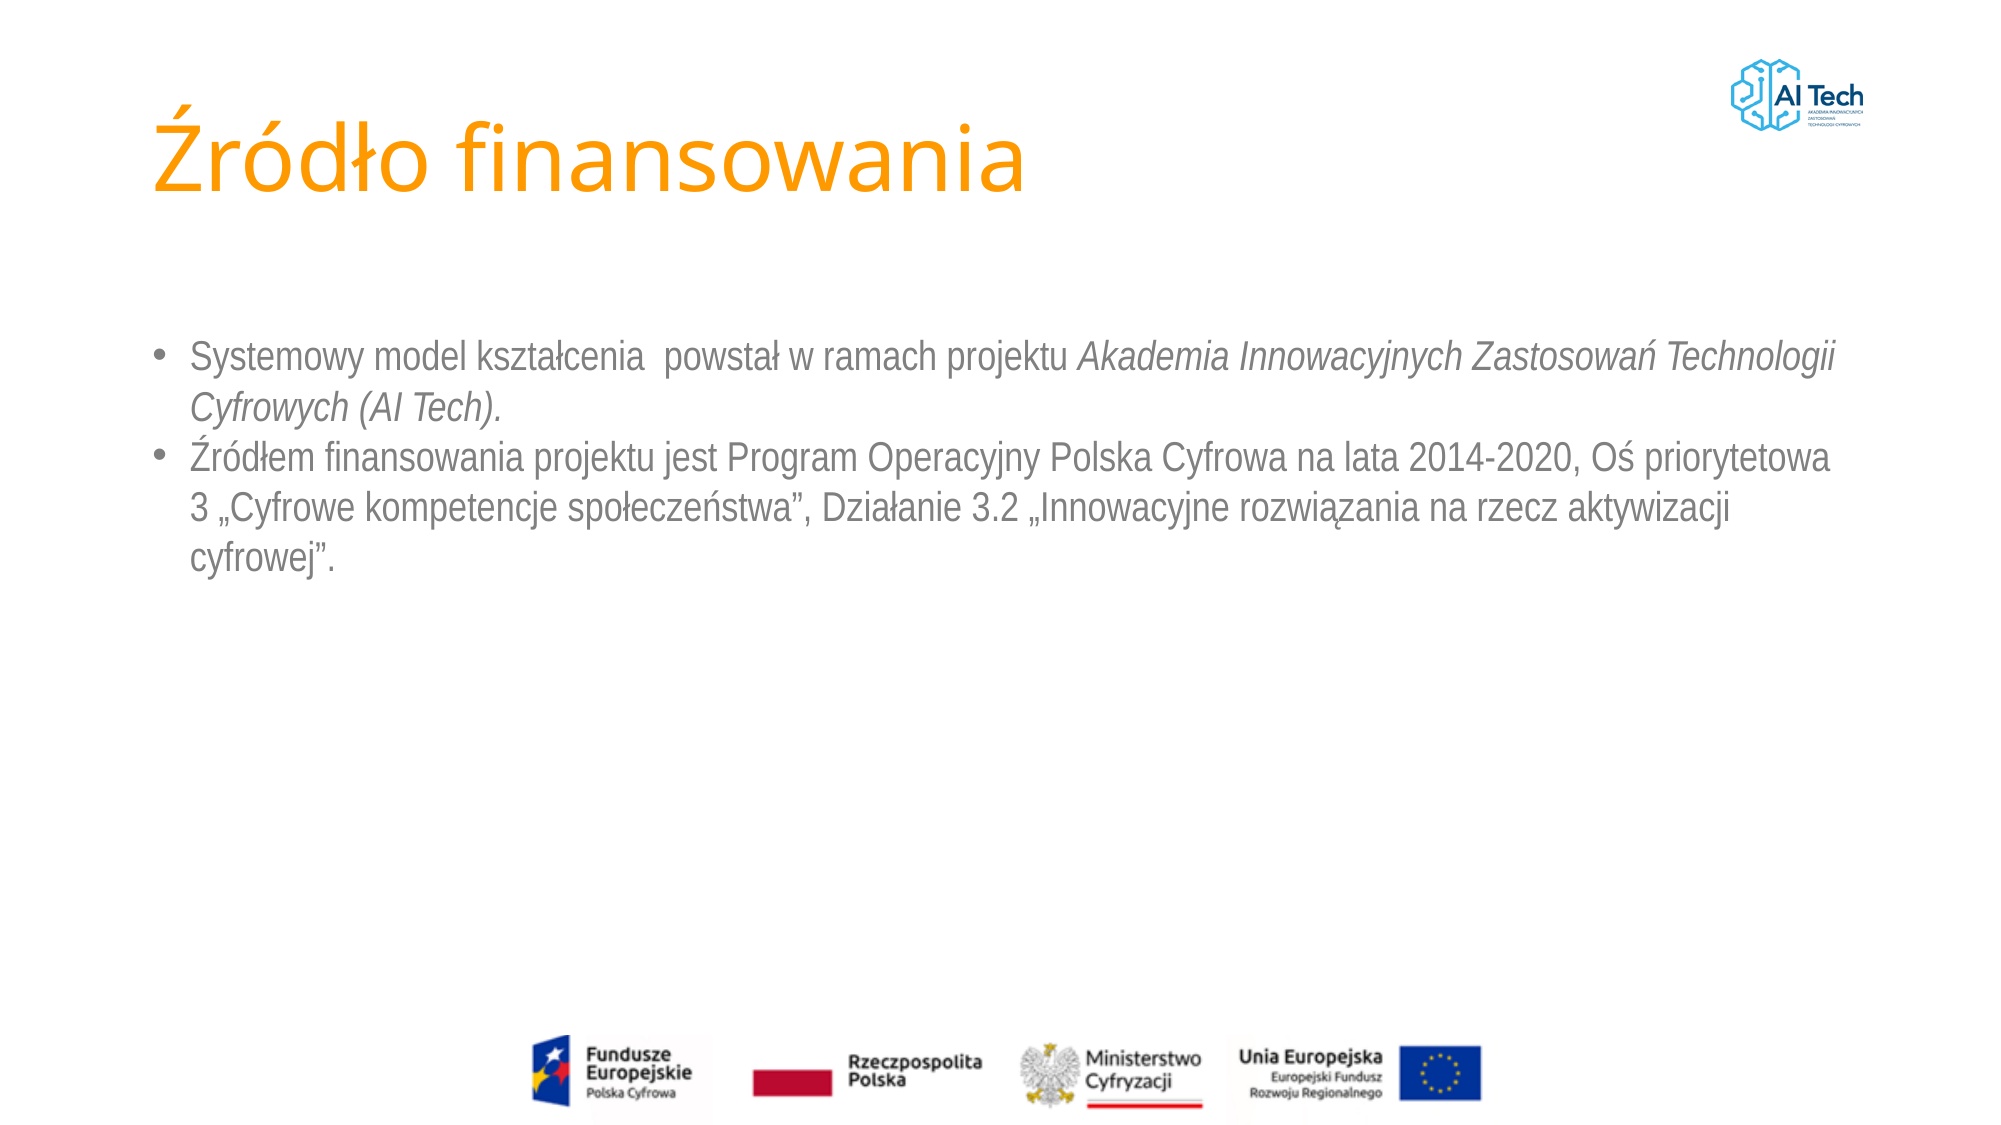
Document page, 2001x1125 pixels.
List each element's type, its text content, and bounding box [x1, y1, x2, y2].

title Źródło finansowania [137, 53, 1863, 271]
list Systemowy model kształcenia powstał w ramach projektu Akademia Innowacyjnych Zastosowań Technologii Cyfrowych (AI Tech). Źródłem finansowania projektu jest Program Operacyjny Polska Cyfrowa na lata 2014-2020, Oś priorytetowa 3 „Cyfrowe kompetencje społeczeństwa”, Działanie 3.2 „Innowacyjne rozwiązania na rzecz aktywizacji cyfrowej”. [137, 321, 1863, 1036]
picture [499, 1036, 1501, 1125]
